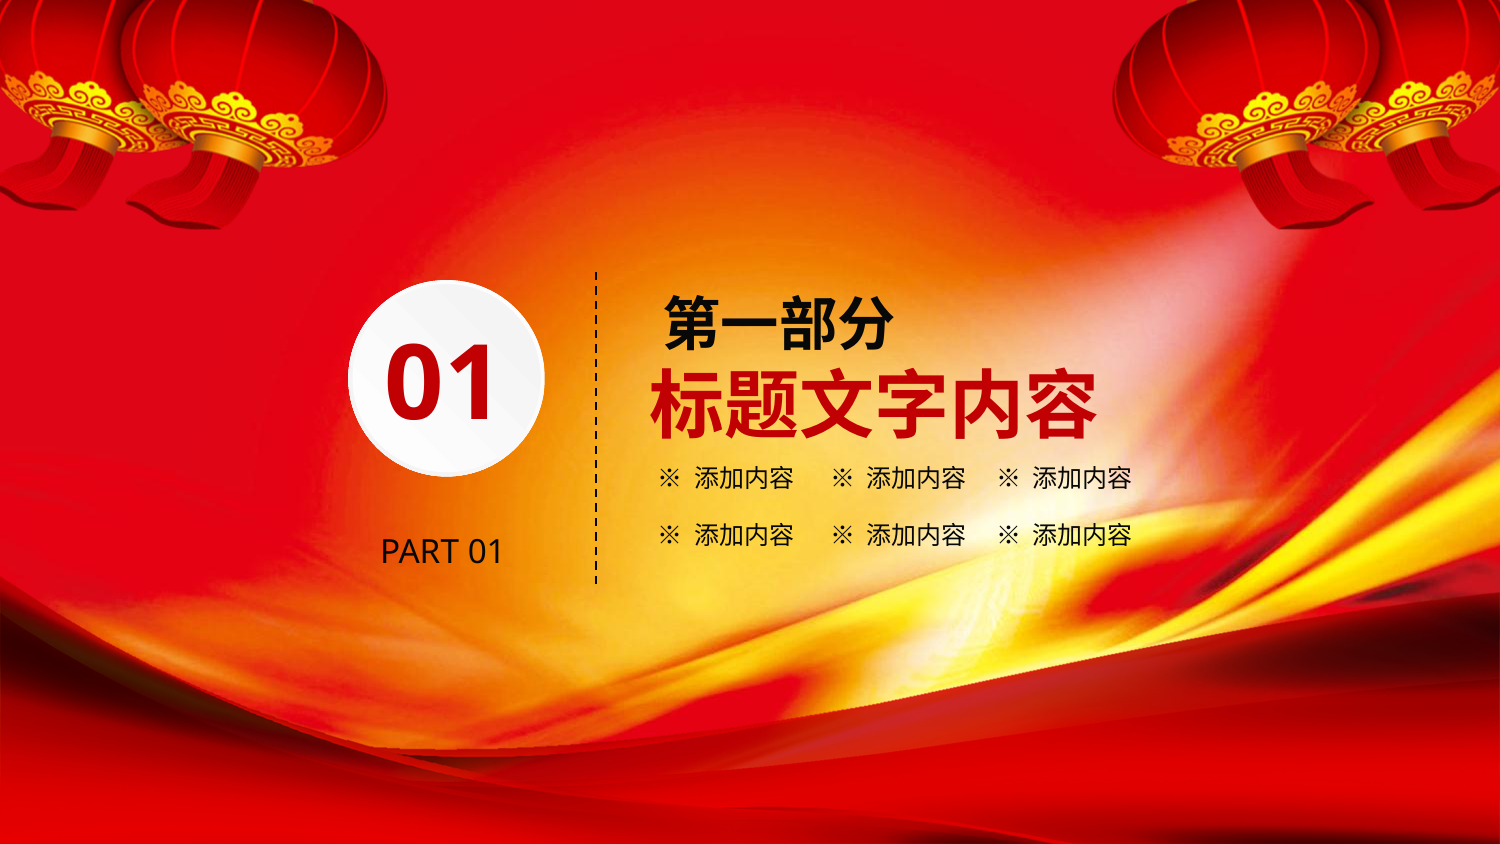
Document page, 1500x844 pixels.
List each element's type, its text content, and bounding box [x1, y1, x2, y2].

text_box ※ 添加内容 [647, 514, 810, 555]
text_box ※ 添加内容 [820, 514, 982, 555]
text_box ※ 添加内容 [820, 457, 982, 498]
text_box PART 01 [380, 529, 529, 570]
text_box ※ 添加内容 [986, 457, 1155, 498]
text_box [348, 280, 545, 477]
picture [0, 0, 1500, 844]
text_box ※ 添加内容 [986, 514, 1148, 555]
text_box 第一部分 标题文字内容 [634, 280, 1114, 455]
text_box ※ 添加内容 [647, 457, 817, 498]
